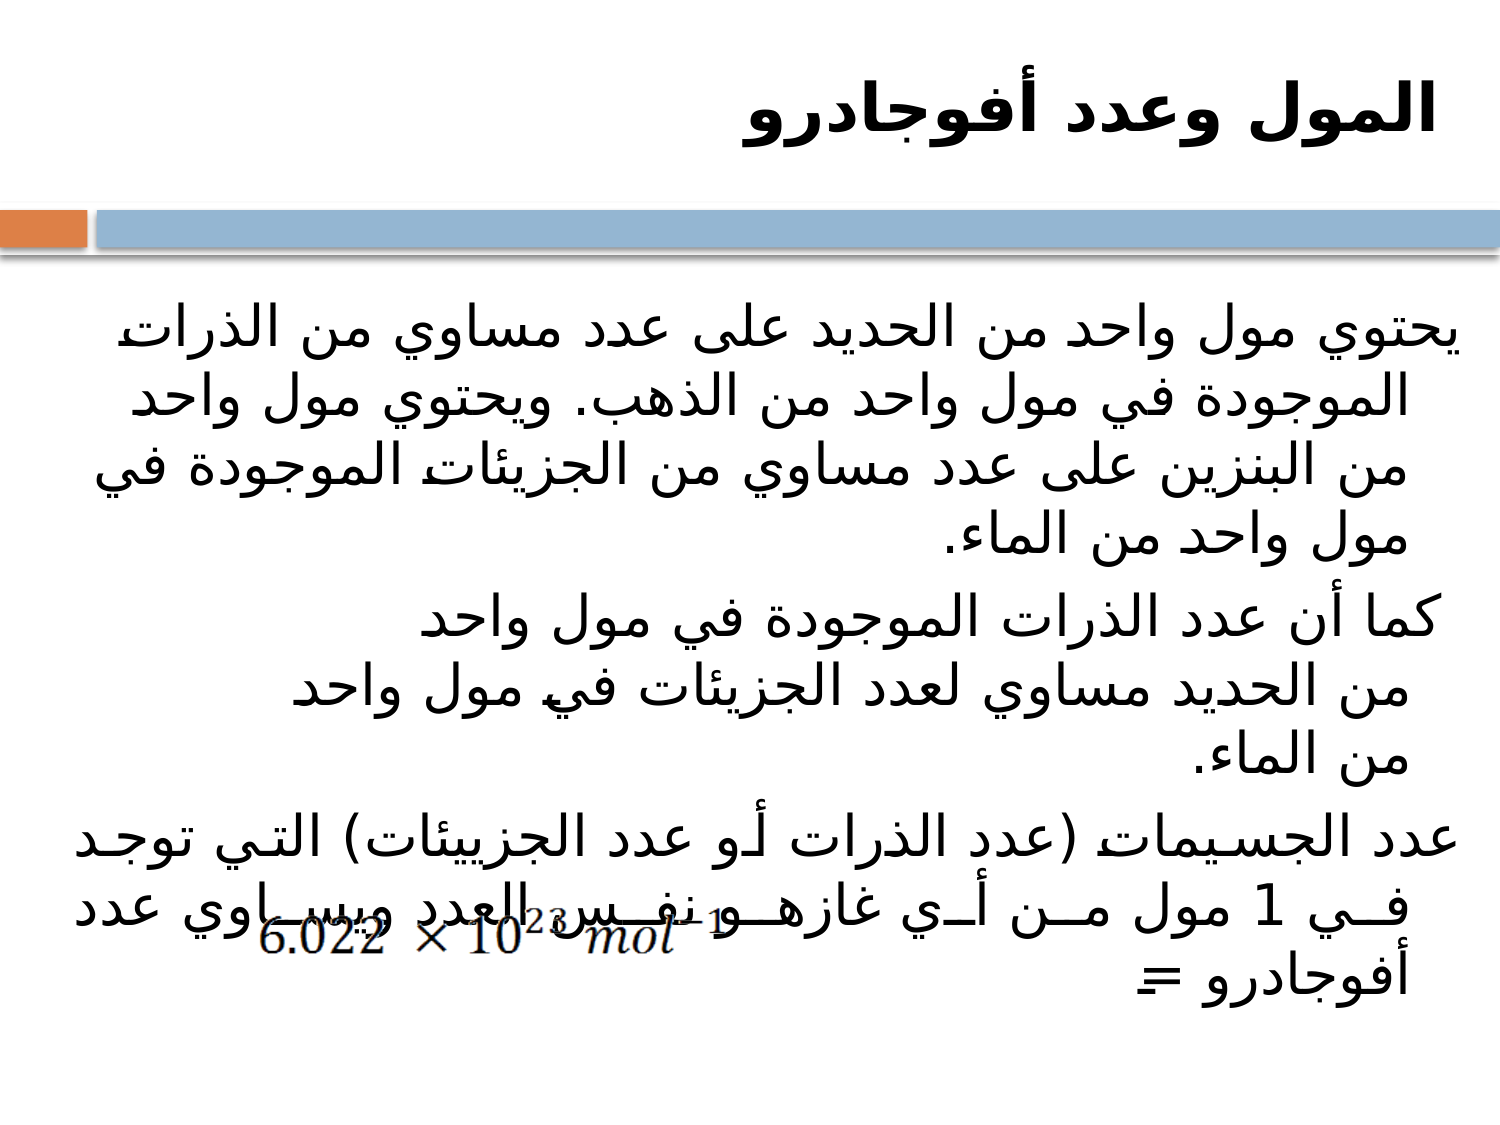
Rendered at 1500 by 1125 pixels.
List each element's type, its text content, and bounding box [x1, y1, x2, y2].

title المول وعدد أفوجادرو [117, 23, 1455, 186]
picture [257, 901, 729, 977]
list يحتوي مول واحد من الحديد على عدد مساوي من الذرات الموجودة في مول واحد من الذهب. ويحتوي مول واحد من البنزين على عدد مساوي من الجزيئات الموجودة في مول واحد من الماء. كما أن عدد الذرات الموجودة في مول واحد من الحديد مساوي لعدد الجزيئات في مول واحد من الماء. عدد الجسيمات (عدد الذرات أو عدد الجزييئات) التي توجد في 1 مول من أي غازهو نفس العدد ويساوي عدد أفوجادرو = [58, 282, 1477, 1020]
